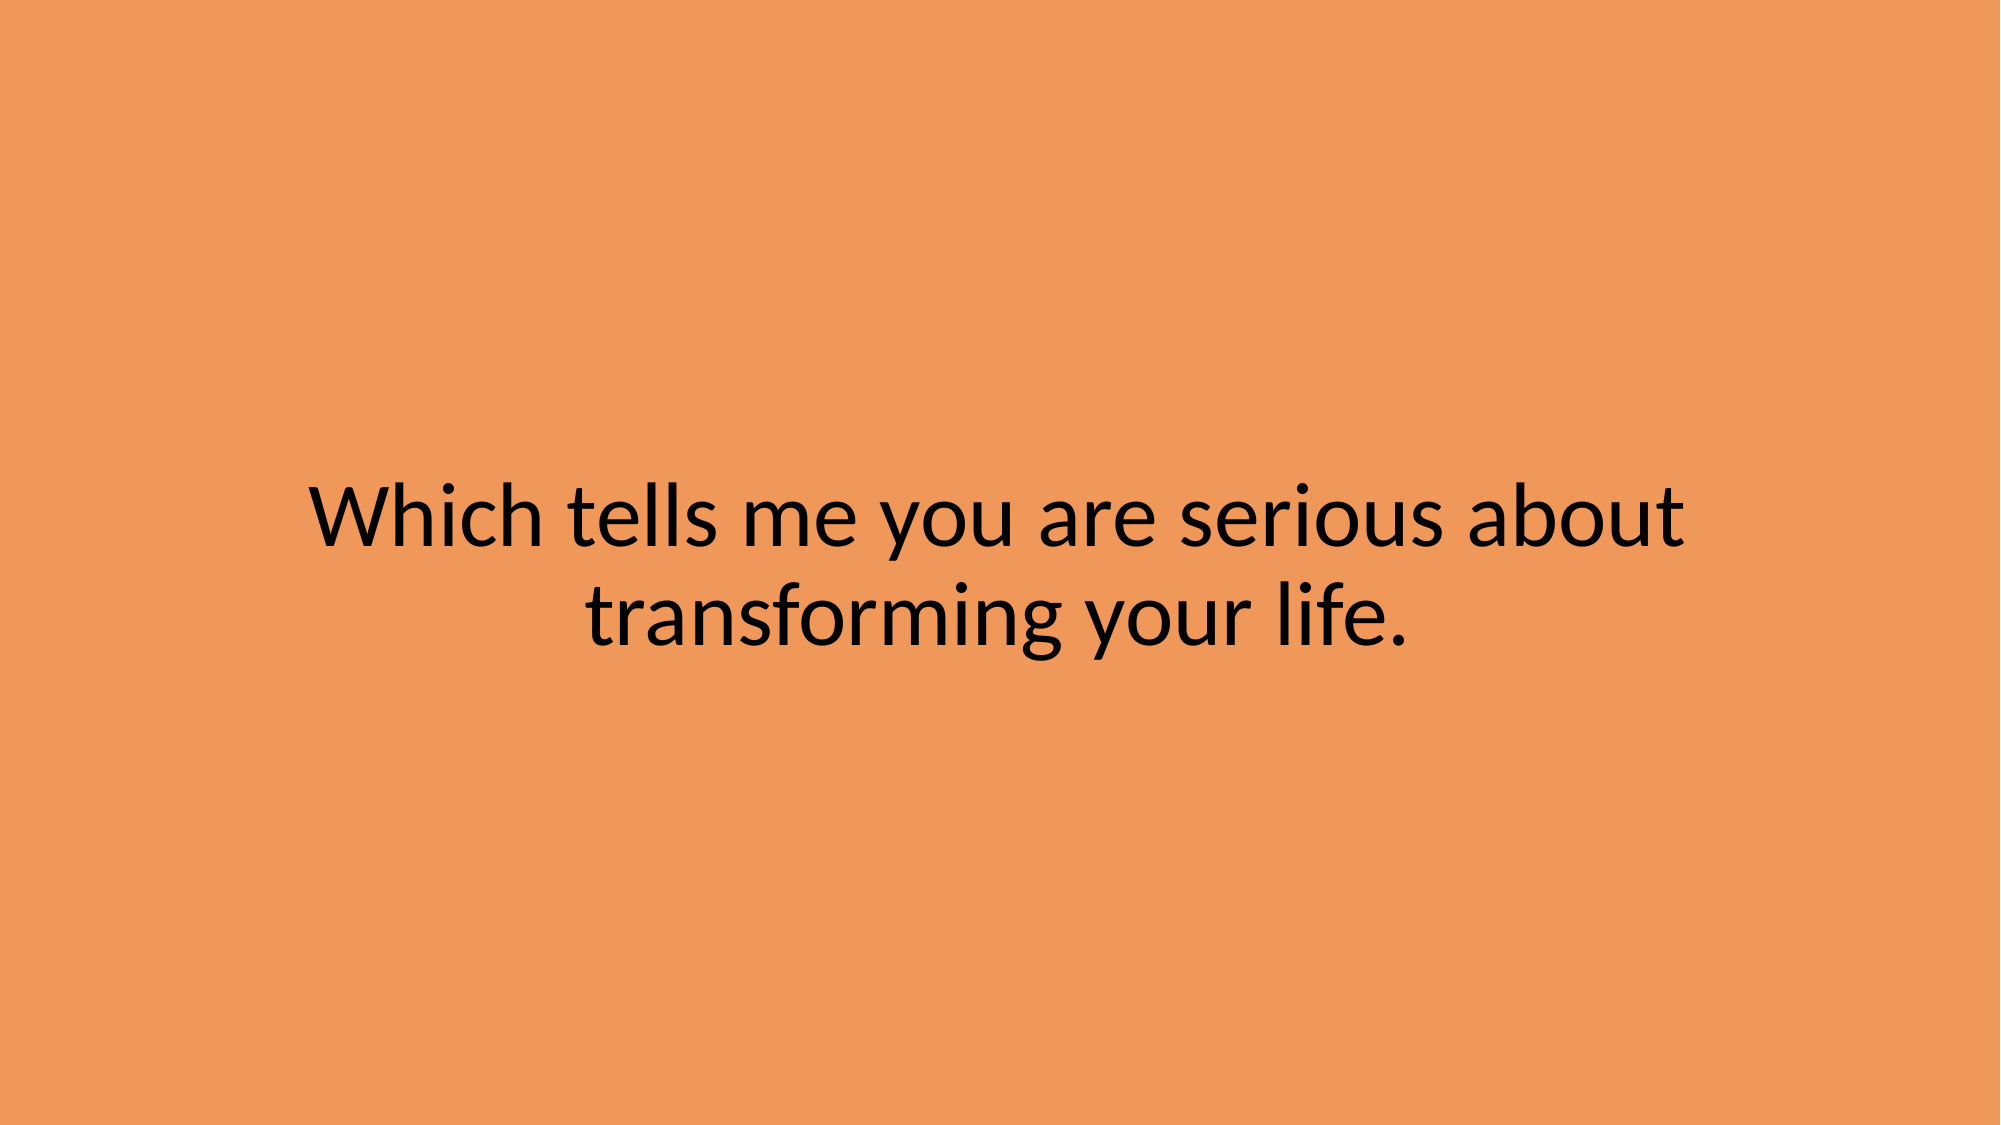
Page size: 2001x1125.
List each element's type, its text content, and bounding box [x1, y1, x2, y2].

list Which tells me you are serious about transforming your life. [135, 459, 1861, 998]
